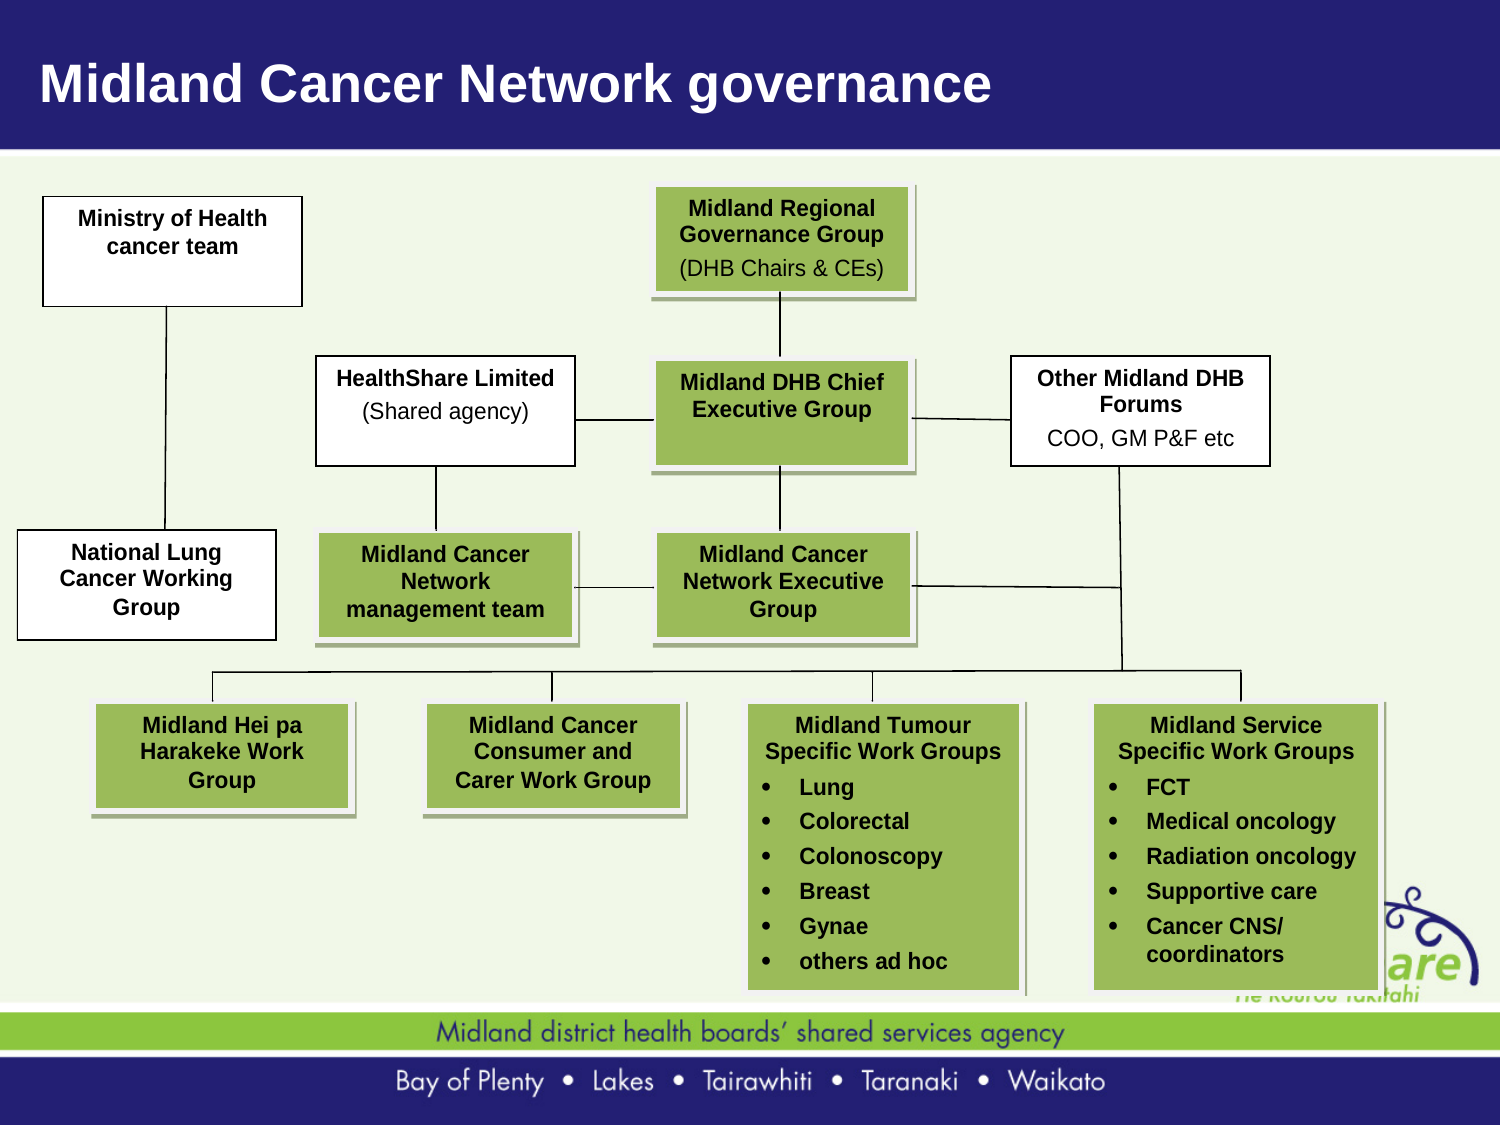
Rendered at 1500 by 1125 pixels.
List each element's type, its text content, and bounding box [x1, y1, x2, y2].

title Midland Cancer Network governance [24, 24, 1475, 138]
picture [0, 0, 1500, 1125]
